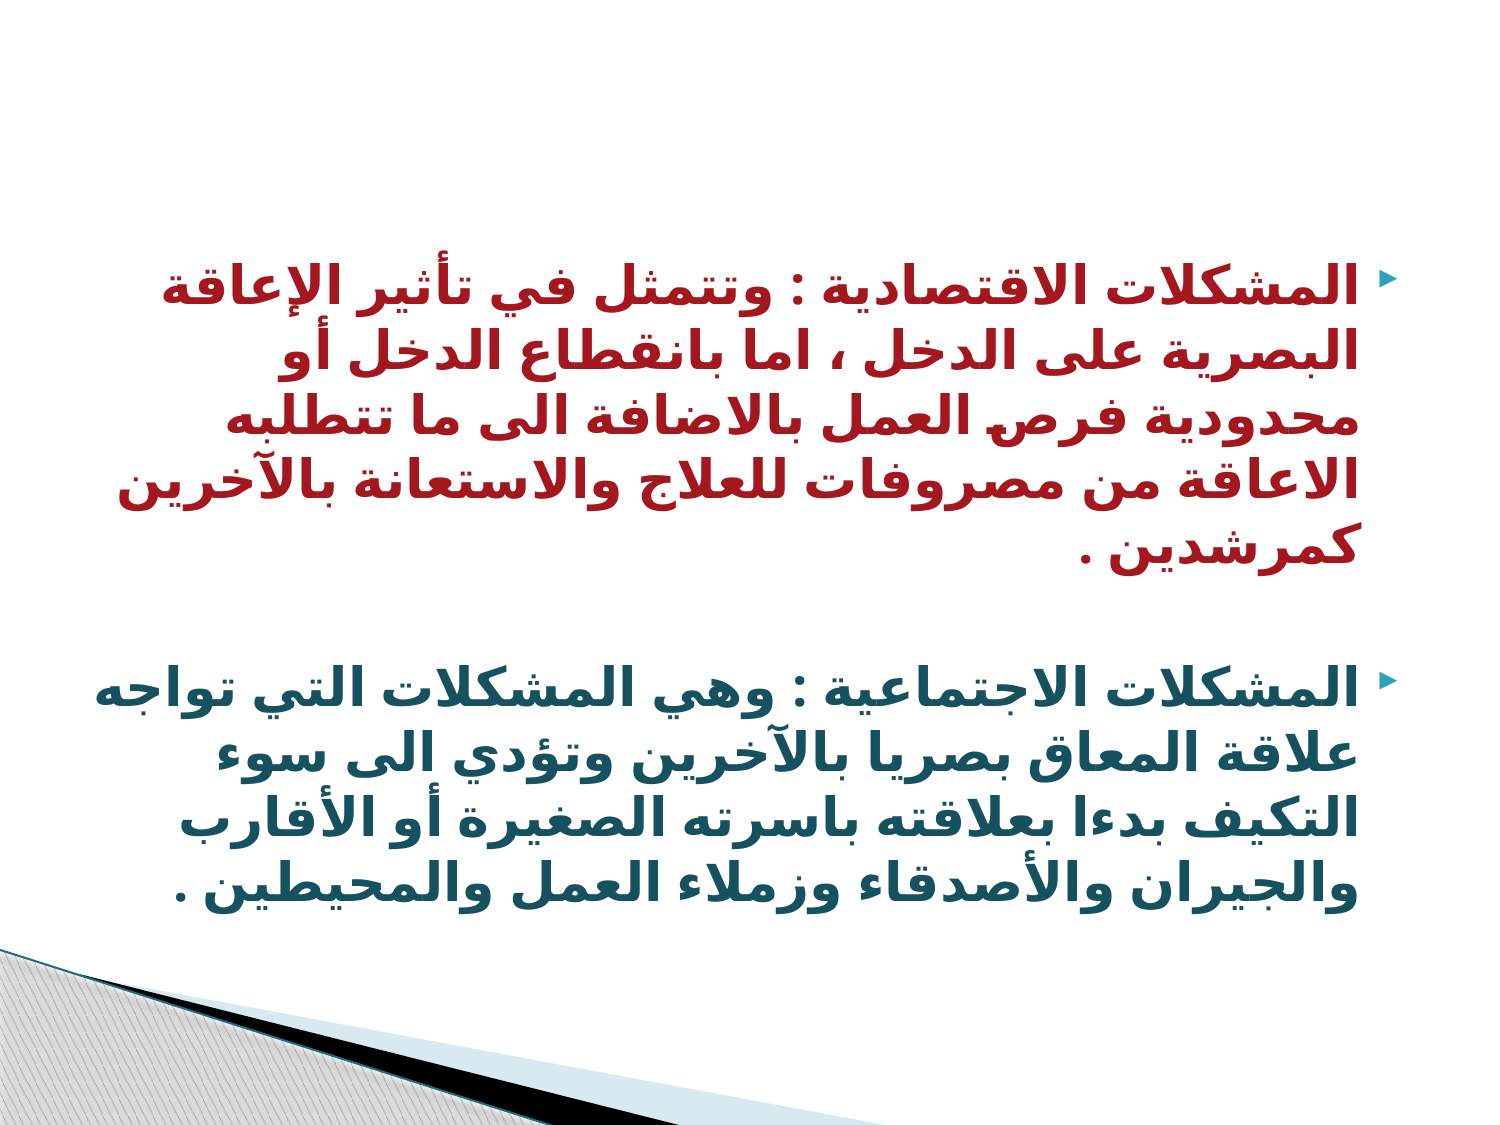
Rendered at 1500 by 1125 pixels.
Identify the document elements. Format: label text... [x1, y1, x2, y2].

list المشكلات الاقتصادية : وتتمثل في تأثير الإعاقة البصرية على الدخل ، اما بانقطاع الدخل أو محدودية فرص العمل بالاضافة الى ما تتطلبه الاعاقة من مصروفات للعلاج والاستعانة بالآخرين كمرشدين . المشكلات الاجتماعية : وهي المشكلات التي تواجه علاقة المعاق بصريا بالآخرين وتؤدي الى سوء التكيف بدءا بعلاقته باسرته الصغيرة أو الأقارب والجيران والأصدقاء وزملاء العمل والمحيطين . [75, 243, 1425, 986]
